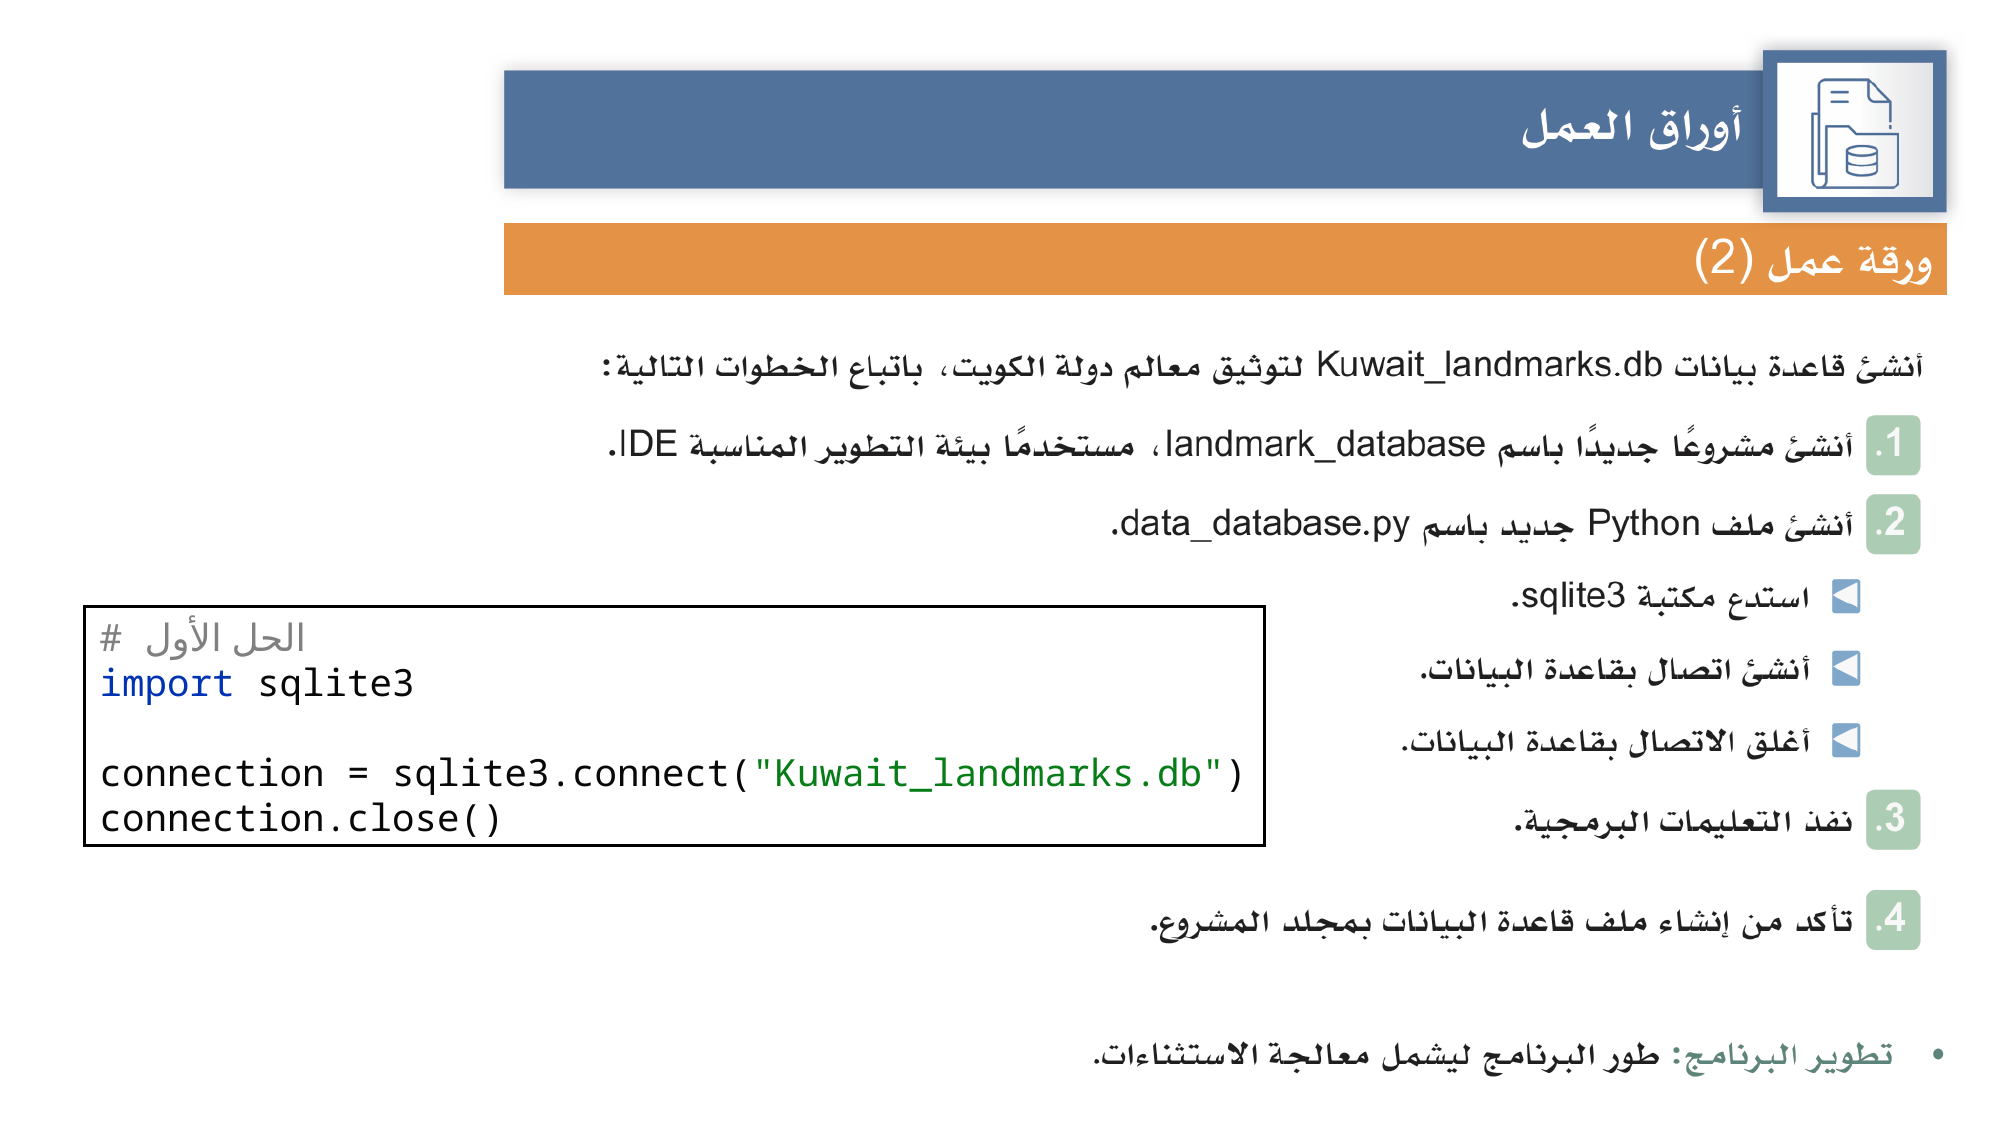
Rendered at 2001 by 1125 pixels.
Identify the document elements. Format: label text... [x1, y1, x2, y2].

text_box # الحل الأول import sqlite3 connection = sqlite3.connect("Kuwait_landmarks.db") connection.close() [83, 605, 458, 847]
picture [458, 0, 2000, 1125]
